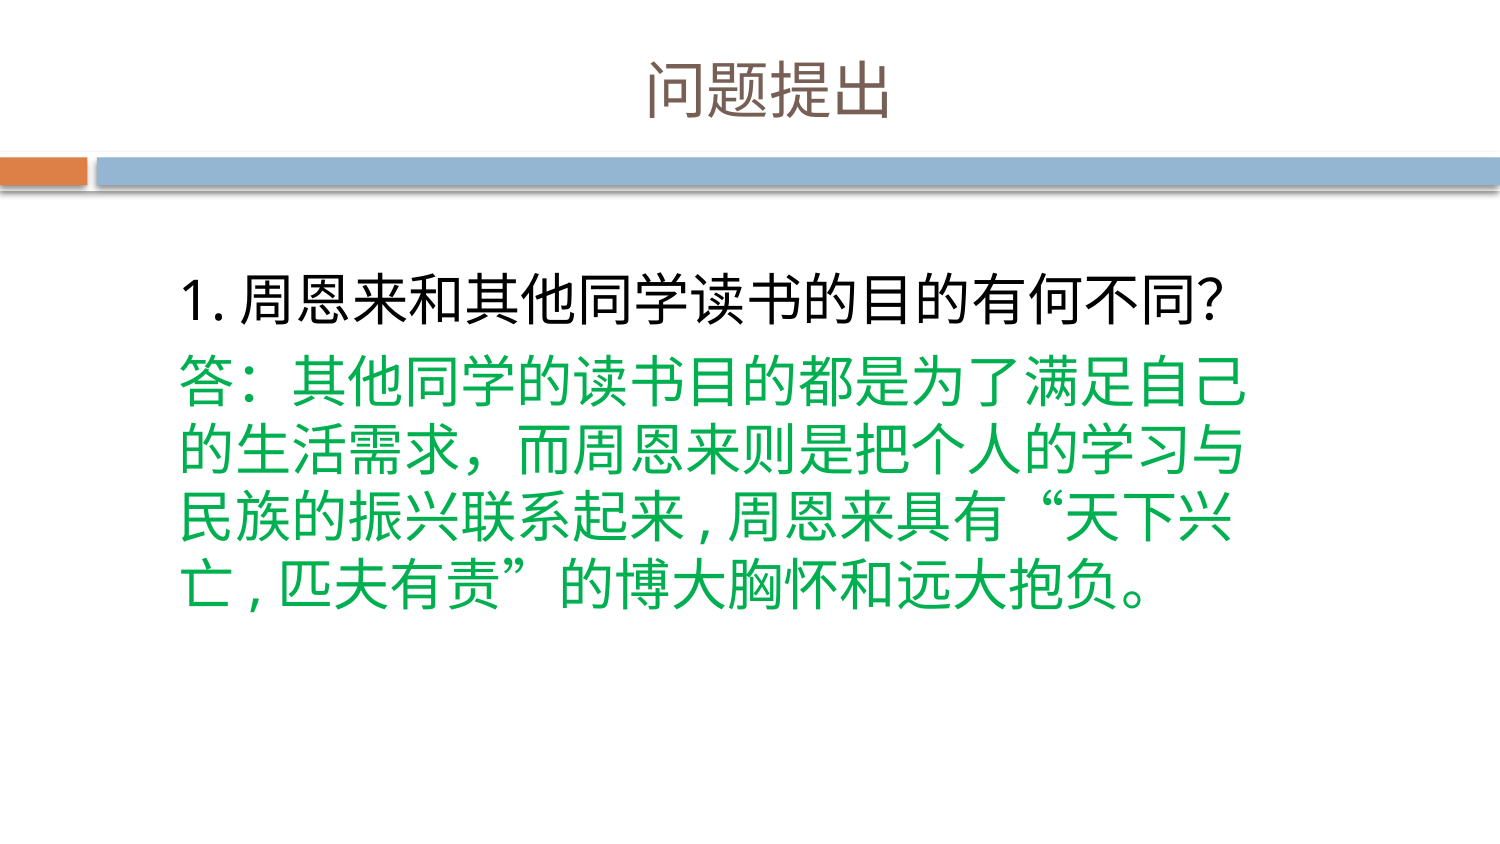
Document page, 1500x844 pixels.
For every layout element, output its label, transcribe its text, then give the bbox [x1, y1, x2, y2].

list 1.周恩来和其他同学读书的目的有何不同？ 答：其他同学的读书目的都是为了满足自己的生活需求，而周恩来则是把个人的学习与民族的振兴联系起来,周恩来具有“天下兴亡,匹夫有责”的博大胸怀和远大抱负。 [164, 257, 1284, 640]
title 问题提出 [100, 28, 1438, 150]
